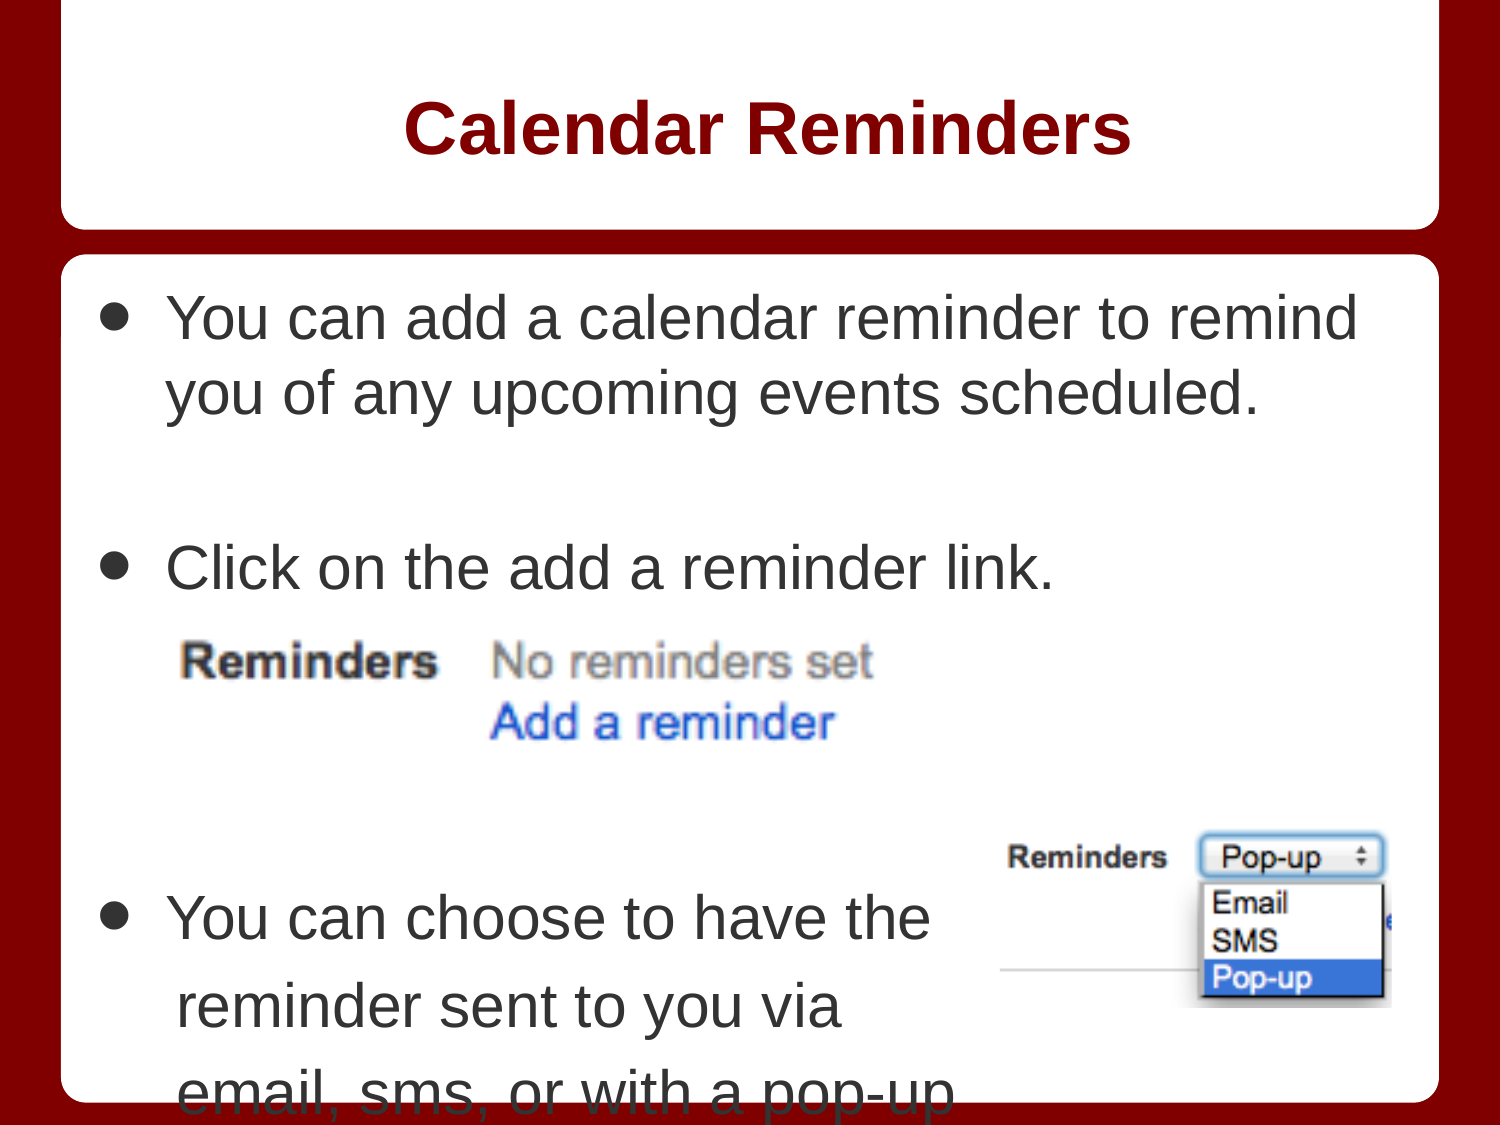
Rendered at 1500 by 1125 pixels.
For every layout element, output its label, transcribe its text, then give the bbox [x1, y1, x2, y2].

list You can add a calendar reminder to remind you of any upcoming events scheduled. Click on the add a reminder link. You can choose to have the reminder sent to you via email, sms, or with a pop-up [75, 262, 1425, 1125]
title Calendar Reminders [75, 15, 1425, 234]
text_box [163, 615, 913, 798]
text_box [999, 818, 1392, 1009]
